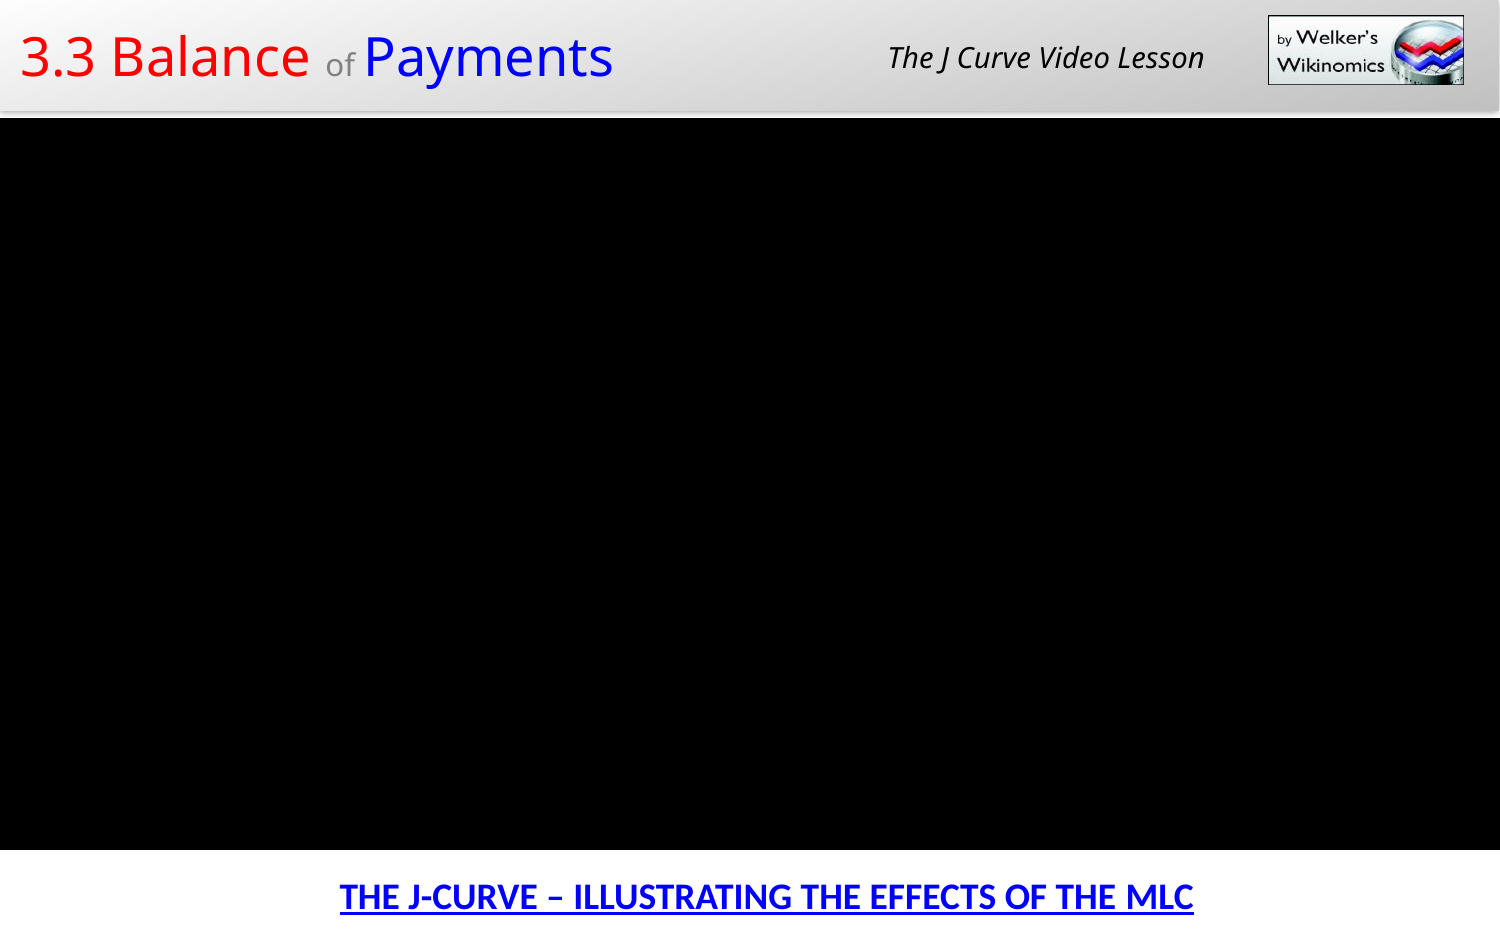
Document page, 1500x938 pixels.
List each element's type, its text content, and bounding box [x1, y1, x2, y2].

text_box The J Curve Video Lesson [837, 33, 1256, 81]
text_box THE J-CURVE – ILLUSTRATING THE EFFECTS OF THE MLC [324, 864, 1225, 925]
picture [0, 118, 1500, 850]
picture [1268, 15, 1464, 85]
